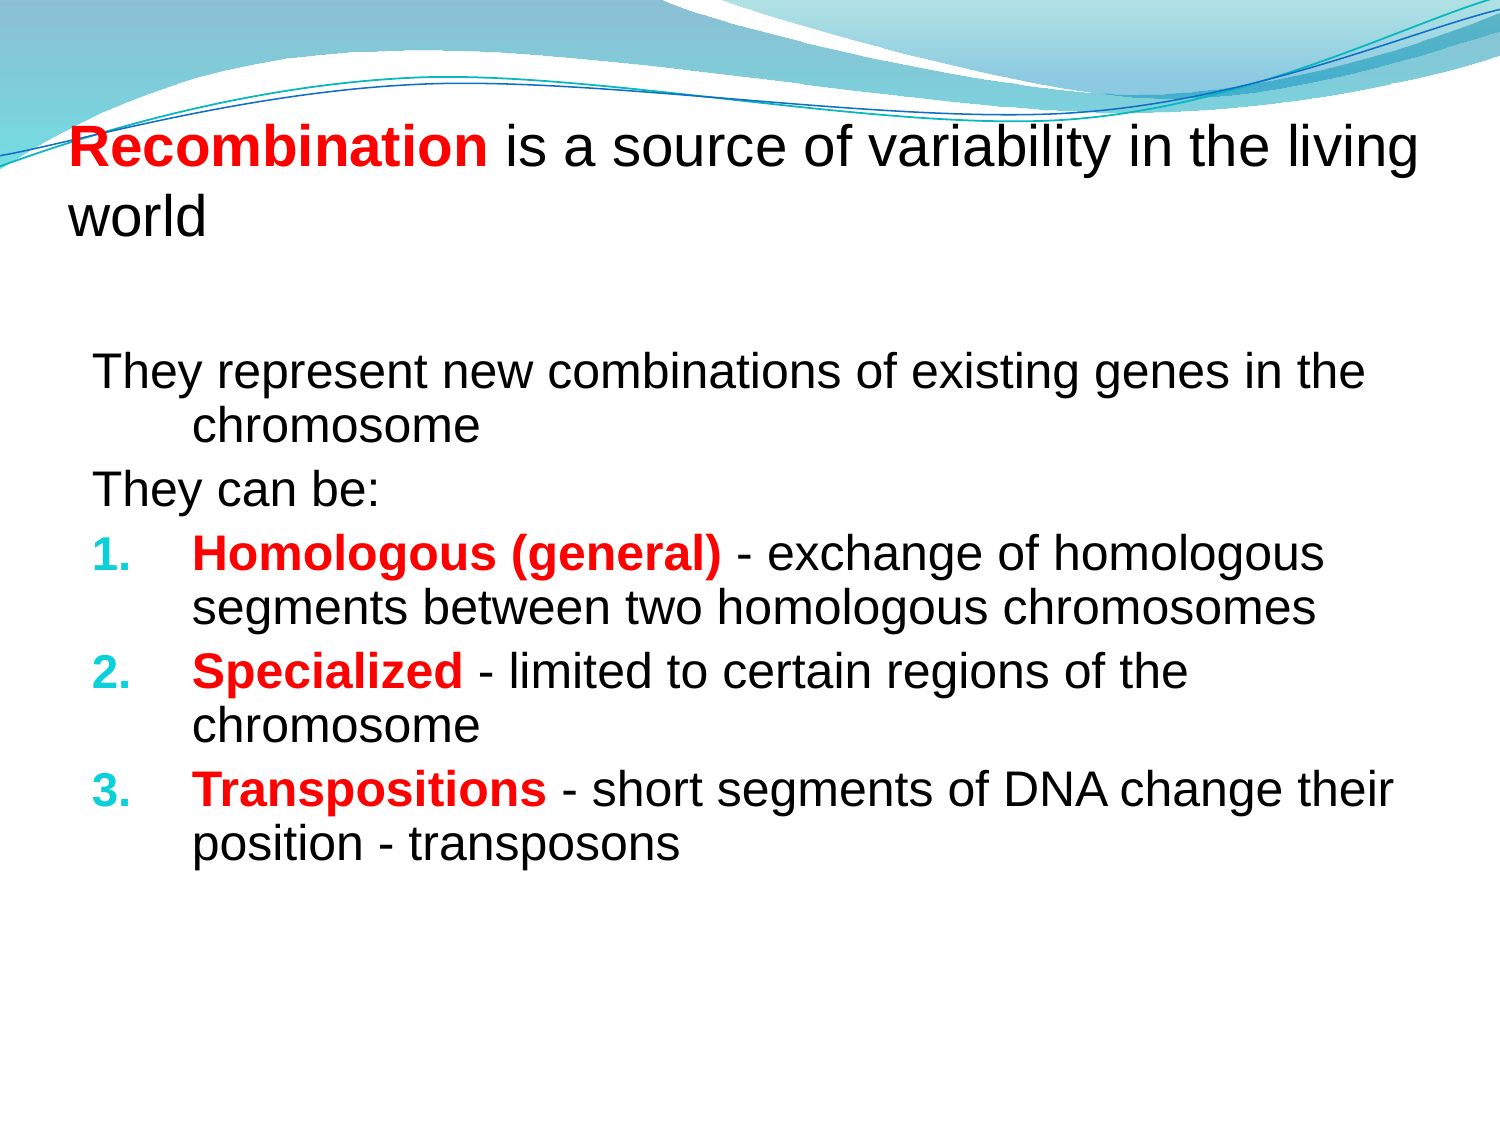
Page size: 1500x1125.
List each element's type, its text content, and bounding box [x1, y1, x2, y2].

title Recombination is a source of variability in the living world [53, 90, 1441, 266]
list They represent new combinations of existing genes in the chromosome They can be: Homologous (general) - exchange of homologous segments between two homologous chromosomes Specialized - limited to certain regions of the chromosome Transpositions - short segments of DNA change their position - transposons [76, 338, 1459, 1076]
